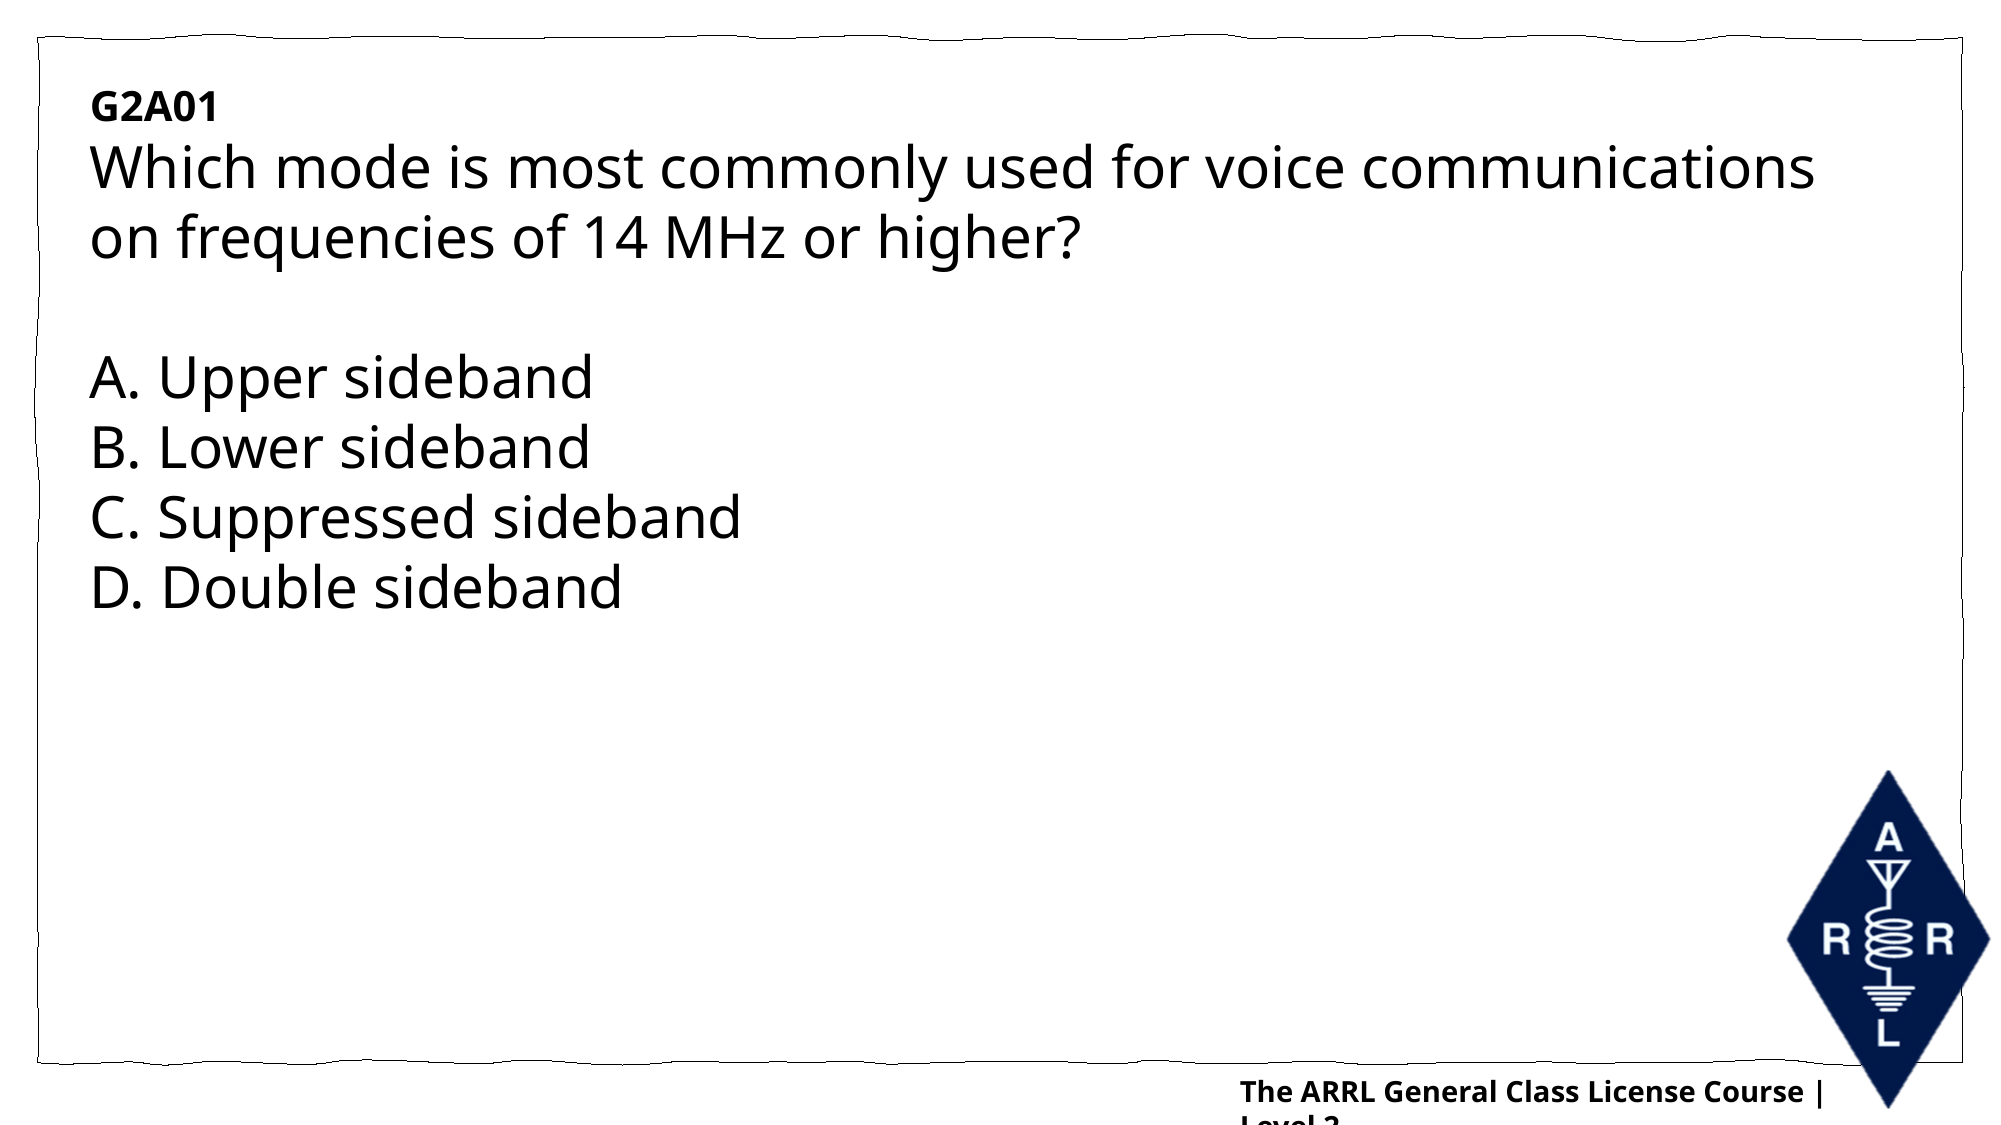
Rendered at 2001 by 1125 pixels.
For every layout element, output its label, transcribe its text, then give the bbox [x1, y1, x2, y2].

picture [1773, 752, 1999, 1125]
text_box G2A01 Which mode is most commonly used for voice communications on frequencies of 14 MHz or higher? A. Upper sideband B. Lower sideband C. Suppressed sideband D. Double sideband [75, 72, 1850, 698]
